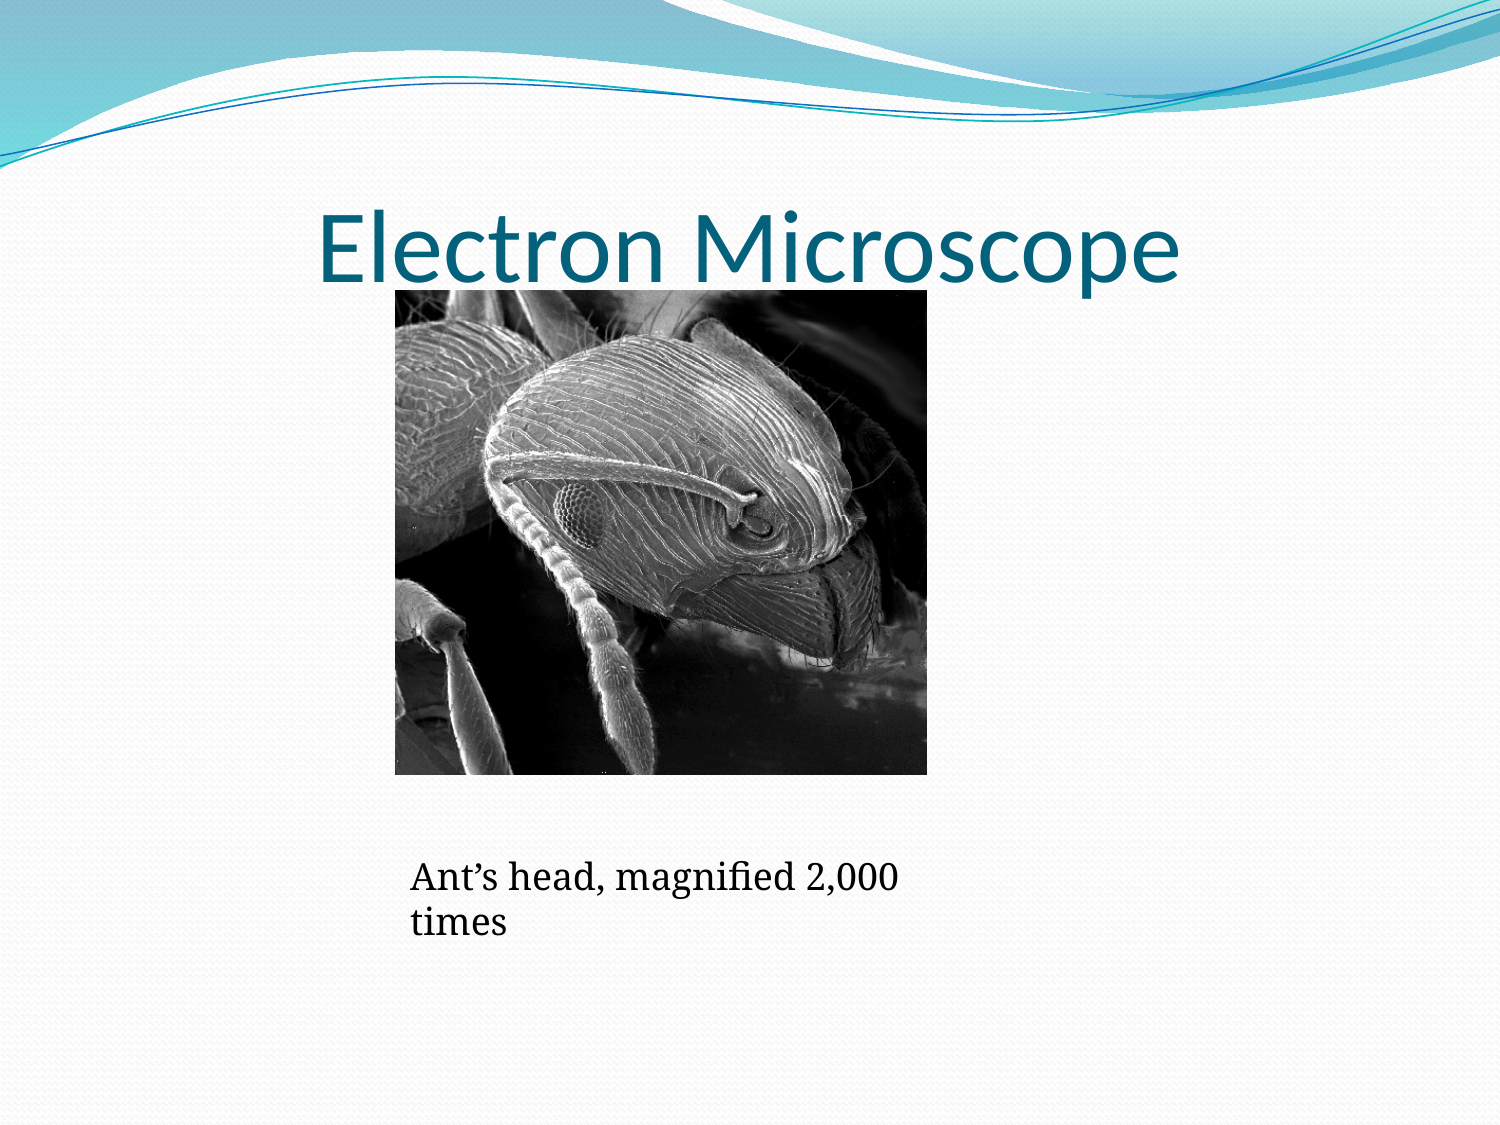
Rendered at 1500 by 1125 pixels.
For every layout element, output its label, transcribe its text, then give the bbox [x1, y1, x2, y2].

text_box Ant’s head, magnified 2,000 times [395, 846, 999, 951]
title Electron Microscope [74, 115, 1426, 304]
picture [395, 290, 928, 776]
